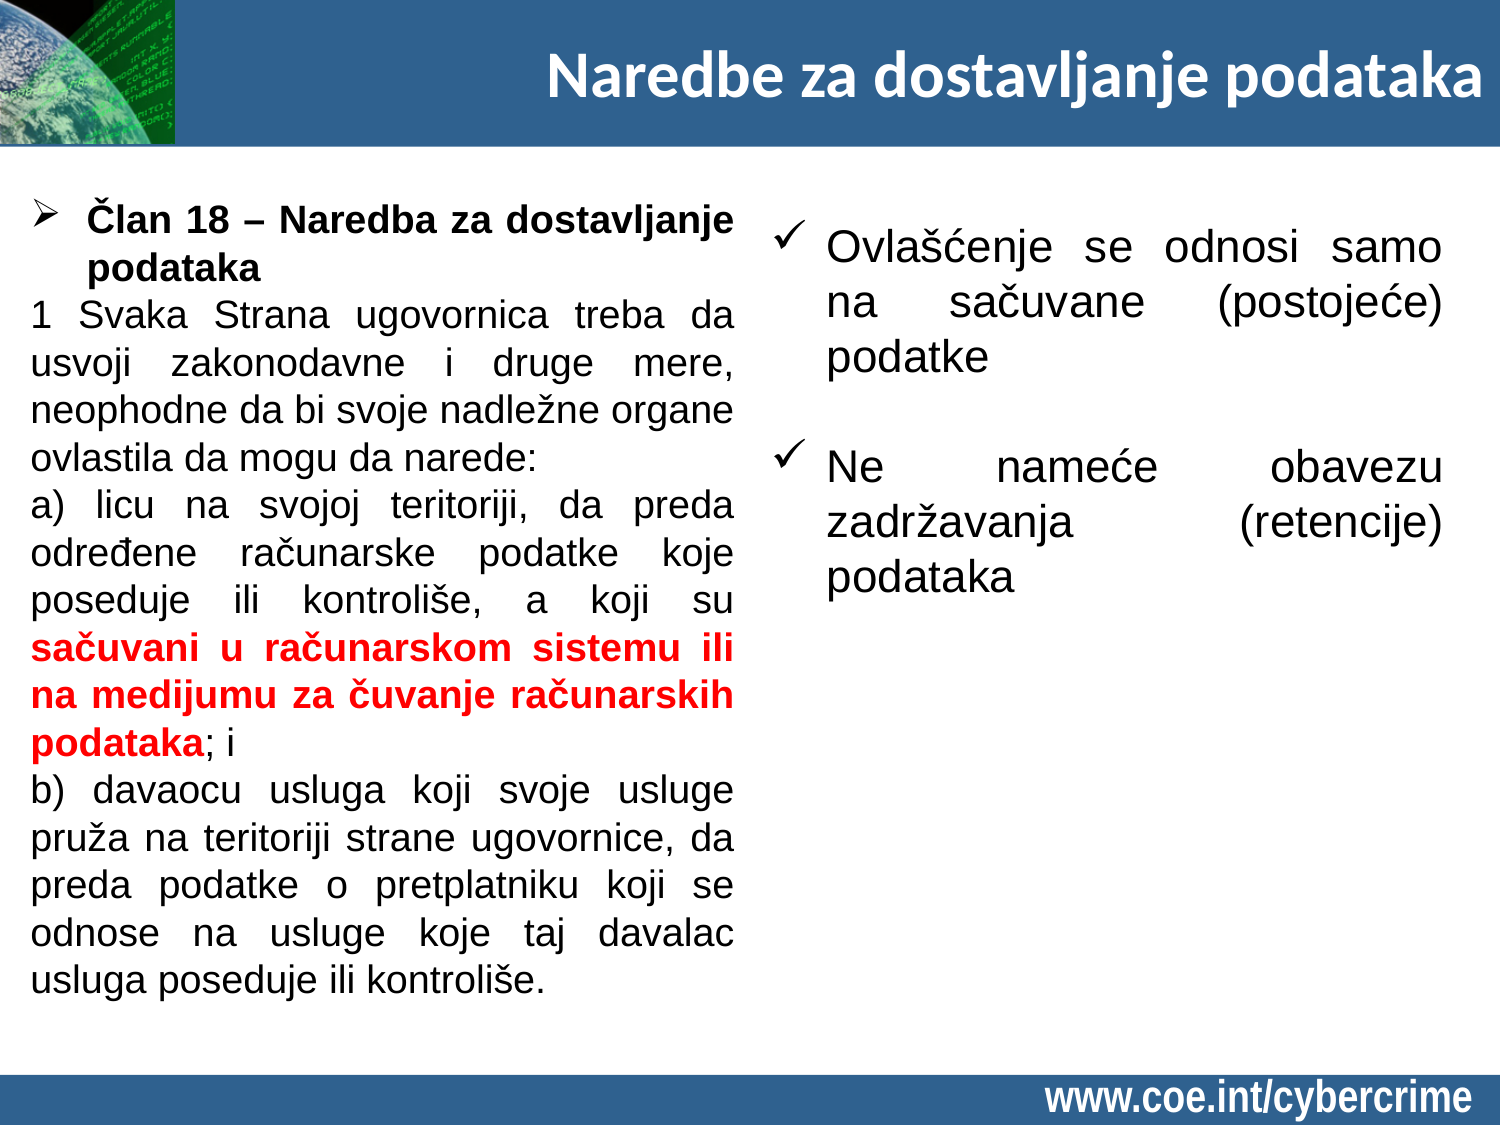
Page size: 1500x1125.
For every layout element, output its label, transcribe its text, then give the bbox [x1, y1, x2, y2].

text_box [0, 1073, 1030, 1125]
text_box Naredbe za dostavljanje podataka [177, 0, 1500, 149]
text_box www.coe.int/cybercrime [1030, 1059, 1500, 1125]
text_box Ovlašćenje se odnosi samo na sačuvane (postojeće) podatke Ne nameće obavezu zadržavanja (retencije) podataka [755, 209, 1459, 664]
text_box Član 18 – Naredba za dostavljanje podataka 1 Svaka Strana ugovornica treba da usvoji zakonodavne i druge mere, neophodne da bi svoje nadležne organe ovlastila da mogu da narede: a) licu na svojoj teritoriji, da preda određene računarske podatke koje poseduje ili kontroliše, a koji su sačuvani u računarskom sistemu ili na medijumu za čuvanje računarskih podataka; i b) davaocu usluga koji svoje usluge pruža na teritoriji strane ugovornice, da preda podatke o pretplatniku koji se odnose na usluge koje taj davalac usluga poseduje ili kontroliše. [15, 186, 750, 1009]
picture [0, 0, 175, 144]
